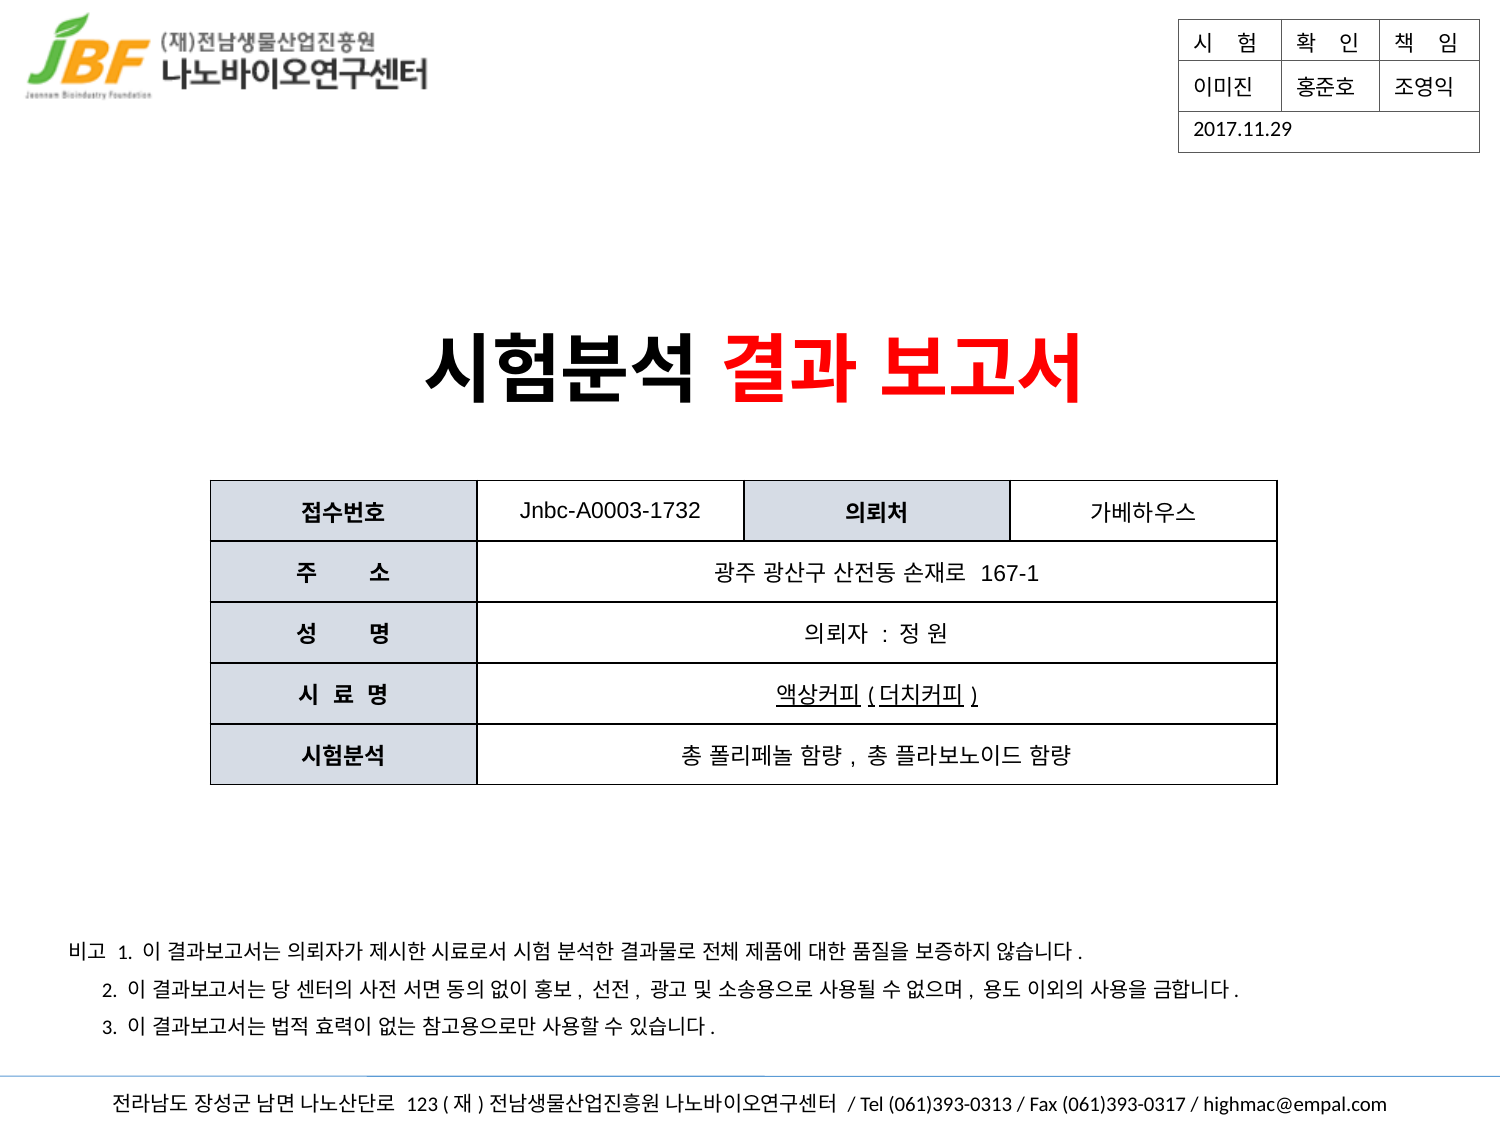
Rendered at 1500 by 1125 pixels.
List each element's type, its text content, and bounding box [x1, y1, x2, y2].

text_box 시험분석 결과 보고서 [117, 281, 1393, 453]
table_cell 액상커피(더치커피) [478, 664, 1276, 723]
table_cell 시험분석 [211, 725, 476, 784]
table_cell 홍준호 [1282, 61, 1379, 111]
text_box 전라남도 장성군 남면 나노산단로 123 (재)전남생물산업진흥원 나노바이오연구센터 / Tel (061)393-0313 / Fax (061)393-0317 / highmac@empal.com [0, 1082, 1500, 1123]
table_header 의뢰처 [745, 481, 1009, 540]
table_header 책 임 [1380, 20, 1479, 60]
table_cell 주 소 [211, 542, 476, 601]
table_cell 2017.11.29 [1179, 112, 1479, 152]
table_cell 시 료 명 [211, 664, 476, 723]
table_header 접수번호 [211, 481, 476, 540]
table_header 확 인 [1282, 20, 1379, 60]
table_header 시 험 [1179, 20, 1281, 60]
table_cell 이미진 [1179, 61, 1281, 111]
table_cell 성 명 [211, 603, 476, 662]
table_cell 조영익 [1380, 61, 1479, 111]
table_header 가베하우스 [1011, 481, 1276, 540]
table_cell 총 폴리페놀 함량, 총 플라보노이드 함량 [478, 725, 1276, 784]
picture [7, 8, 429, 102]
table_header Jnbc-A0003-1732 [478, 481, 743, 540]
table_cell 의뢰자 : 정 원 [478, 603, 1276, 662]
table_cell 광주 광산구 산전동 손재로 167-1 [478, 542, 1276, 601]
text_box 비고 1. 이 결과보고서는 의뢰자가 제시한 시료로서 시험 분석한 결과물로 전체 제품에 대한 품질을 보증하지 않습니다. 2. 이 결과보고서는 당 센터의 사전 서면 동의 없이 홍보, 선전, 광고 및 소송용으로 사용될 수 없으며, 용도 이외의 사용을 금합니다. 3. 이 결과보고서는 법적 효력이 없는 참고용으로만 사용할 수 있습니다. [53, 919, 1437, 1047]
